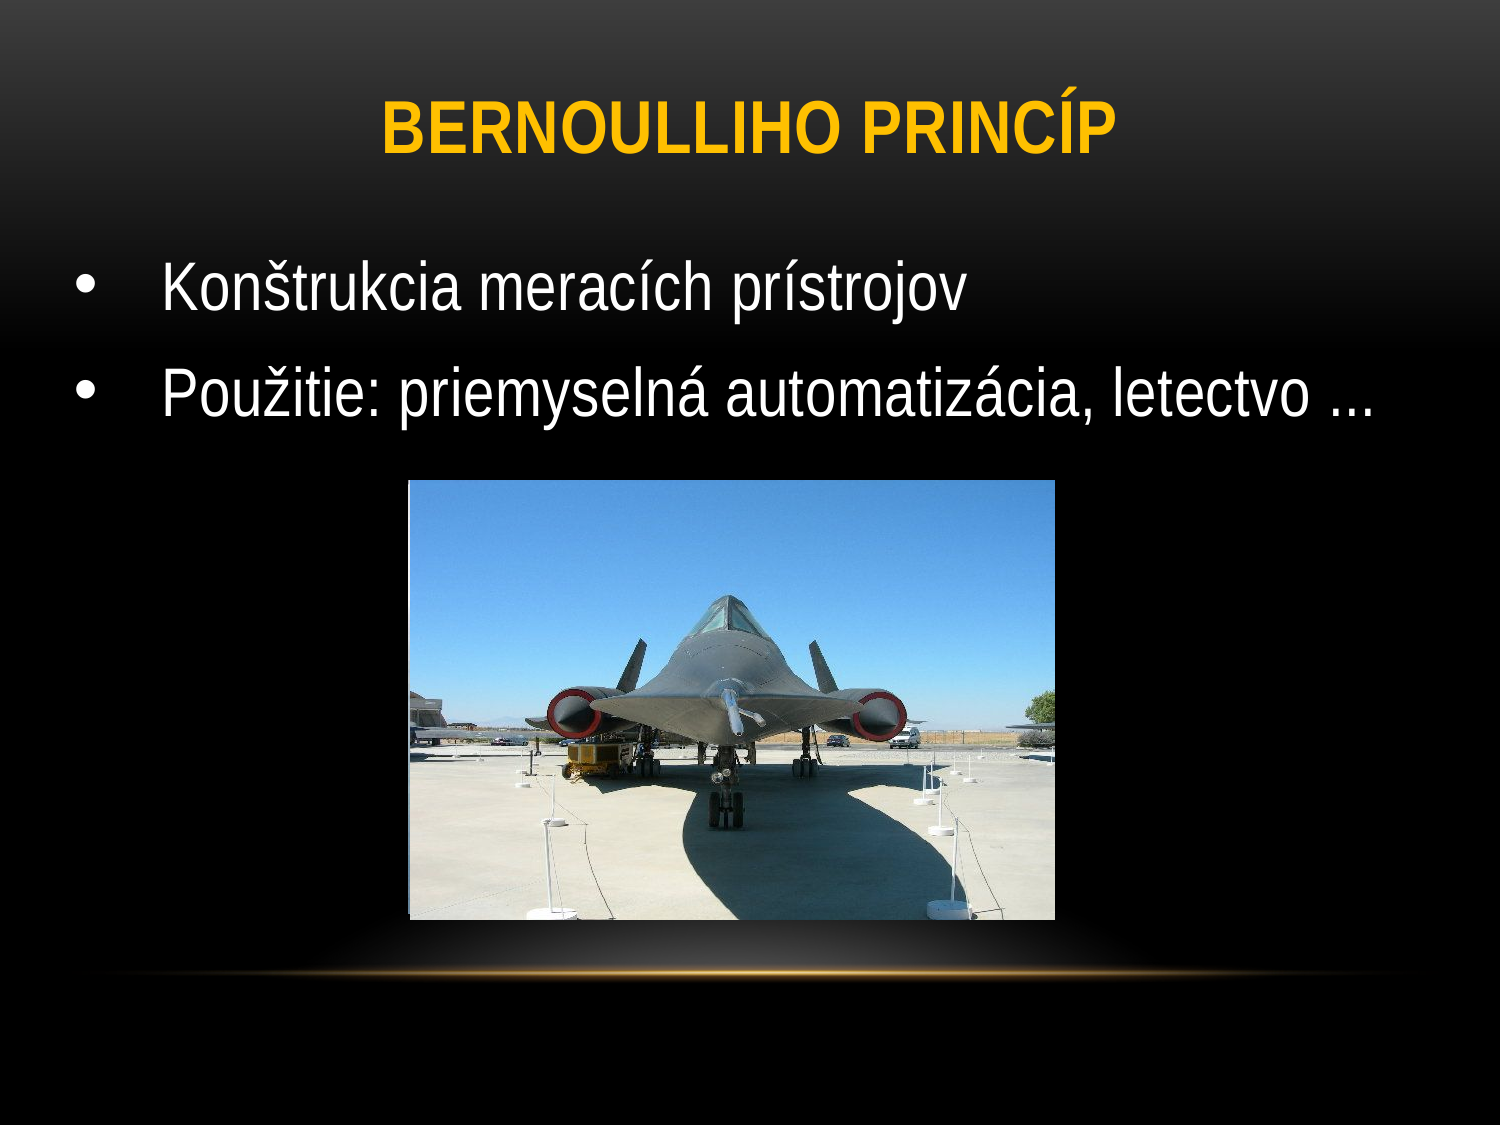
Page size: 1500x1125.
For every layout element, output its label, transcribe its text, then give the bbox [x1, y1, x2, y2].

title Bernoulliho princíp [100, 57, 1401, 176]
text_box Konštrukcia meracích prístrojov [58, 234, 1453, 339]
picture [0, 0, 1500, 1125]
text_box Použitie: priemyselná automatizácia, letectvo ... [58, 339, 1453, 469]
